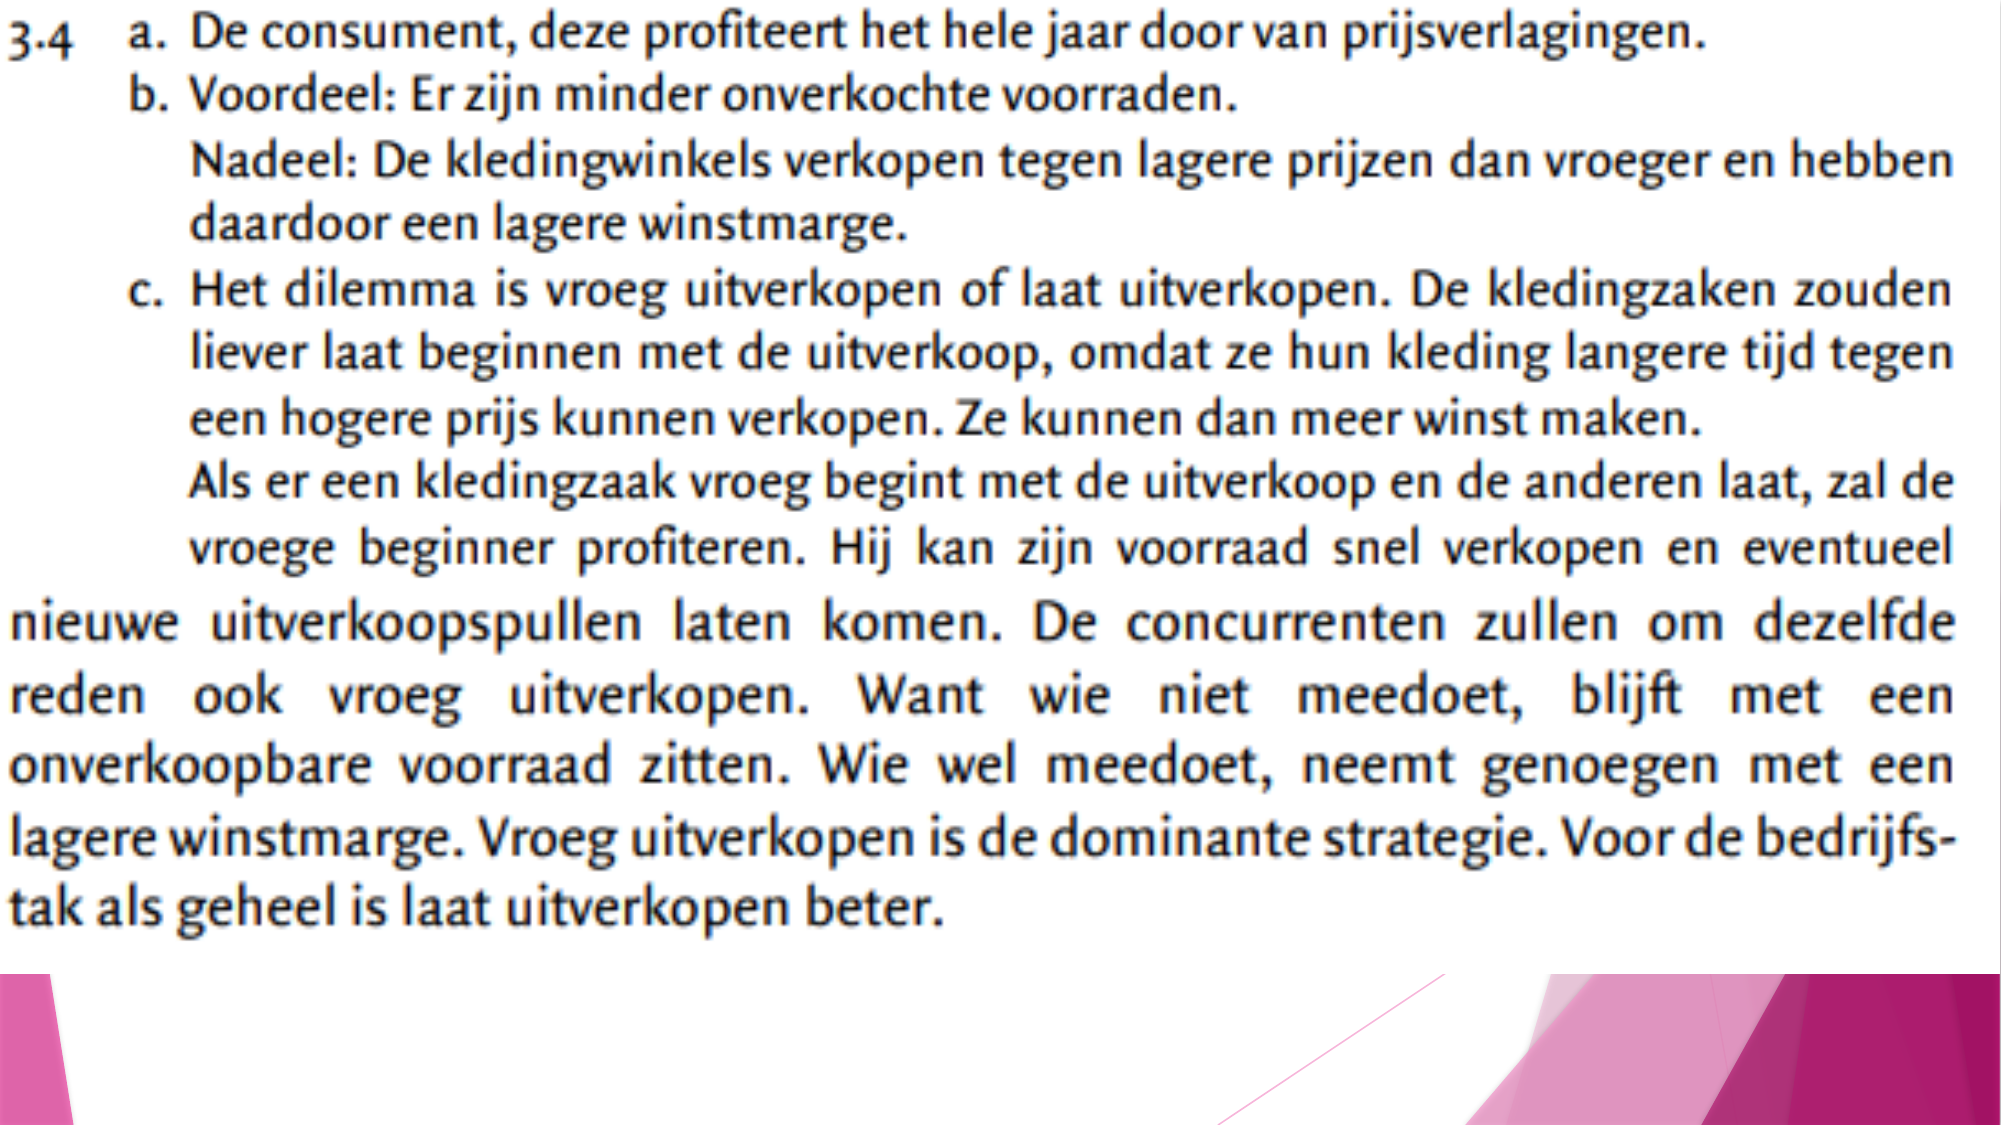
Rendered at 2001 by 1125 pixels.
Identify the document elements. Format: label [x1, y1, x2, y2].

picture [0, 0, 2000, 974]
